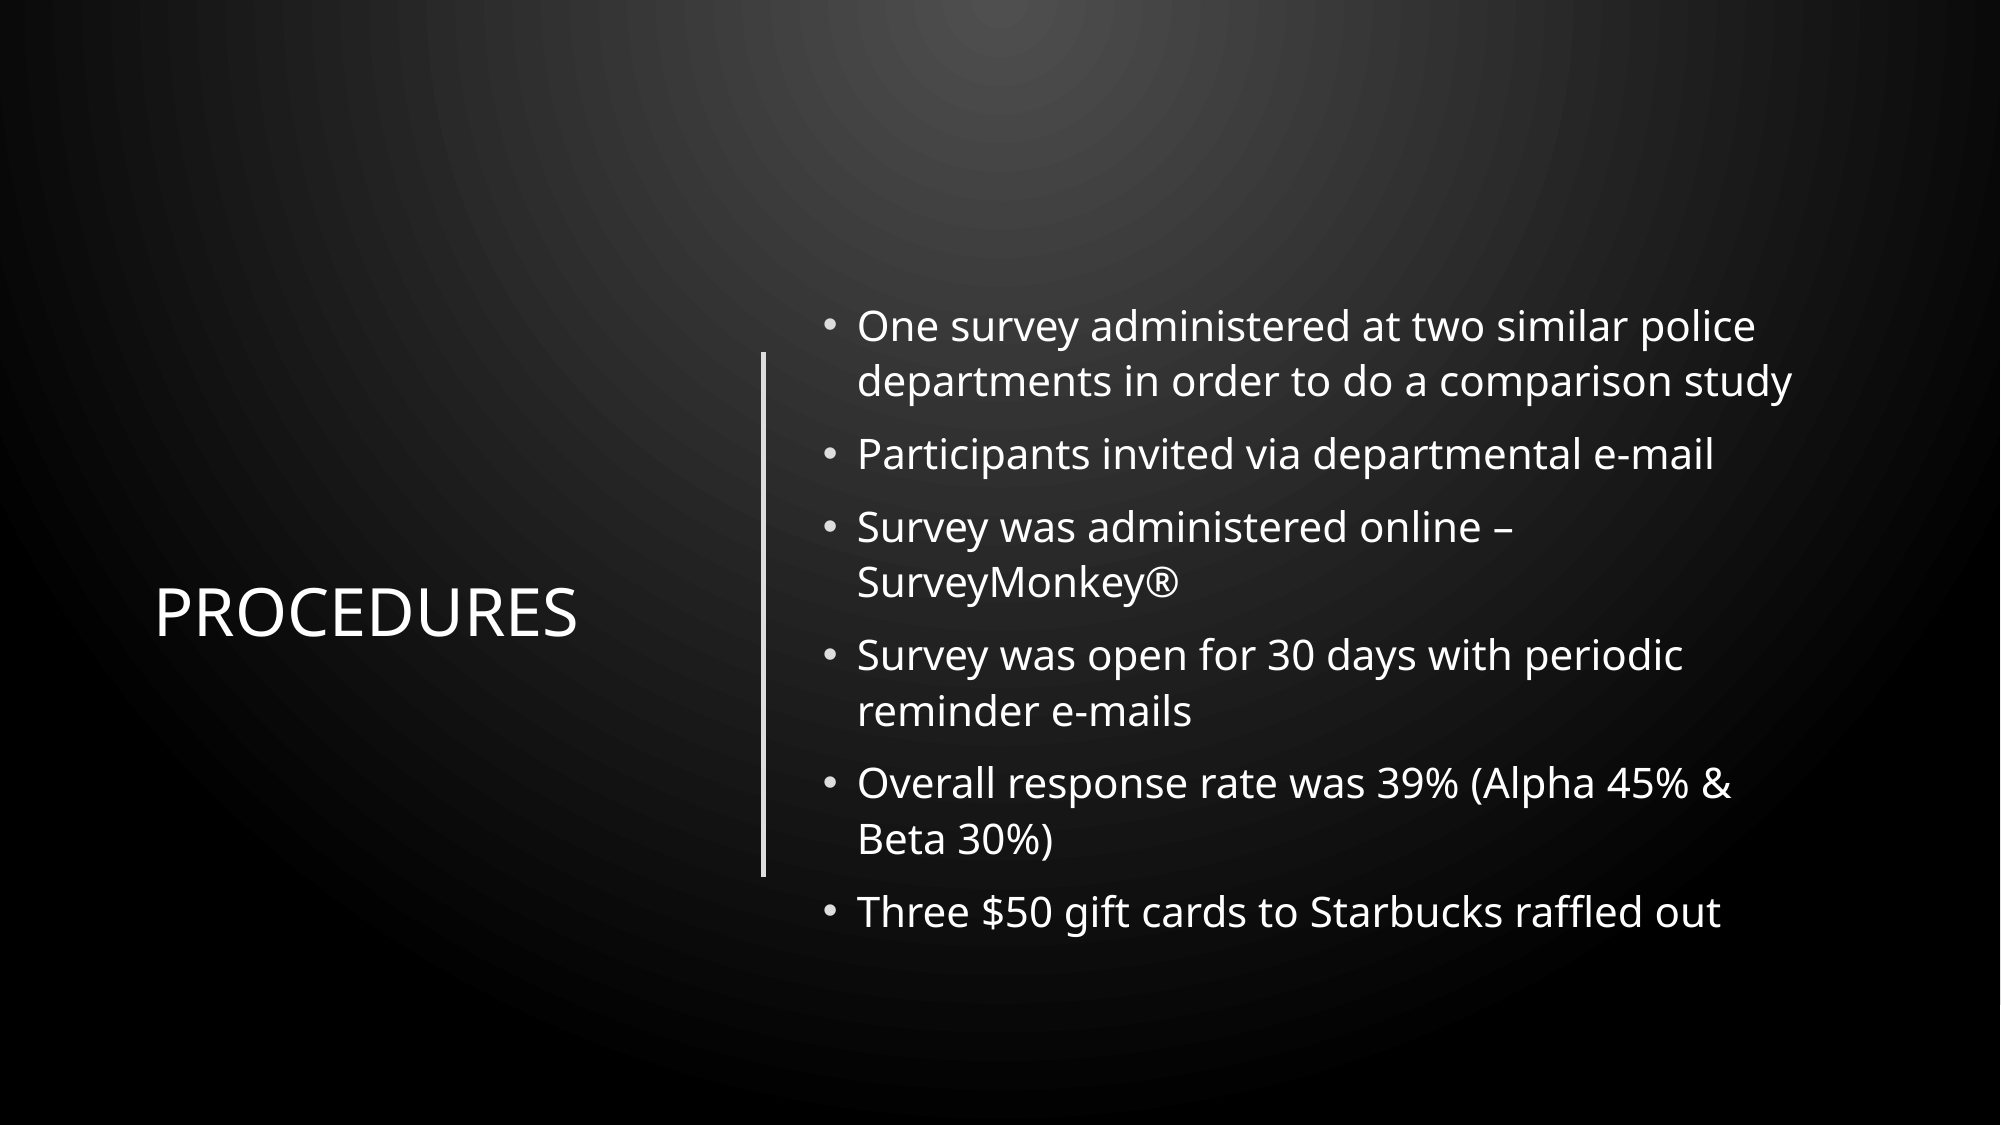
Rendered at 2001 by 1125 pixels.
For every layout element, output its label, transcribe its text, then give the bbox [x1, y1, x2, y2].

text_box [0, 0, 2000, 1125]
list One survey administered at two similar police departments in order to do a comparison study Participants invited via departmental e-mail Survey was administered online – SurveyMonkey® Survey was open for 30 days with periodic reminder e-mails Overall response rate was 39% (Alpha 45% & Beta 30%) Three $50 gift cards to Starbucks raffled out [807, 262, 1814, 968]
title PROCEDURES [138, 262, 720, 968]
